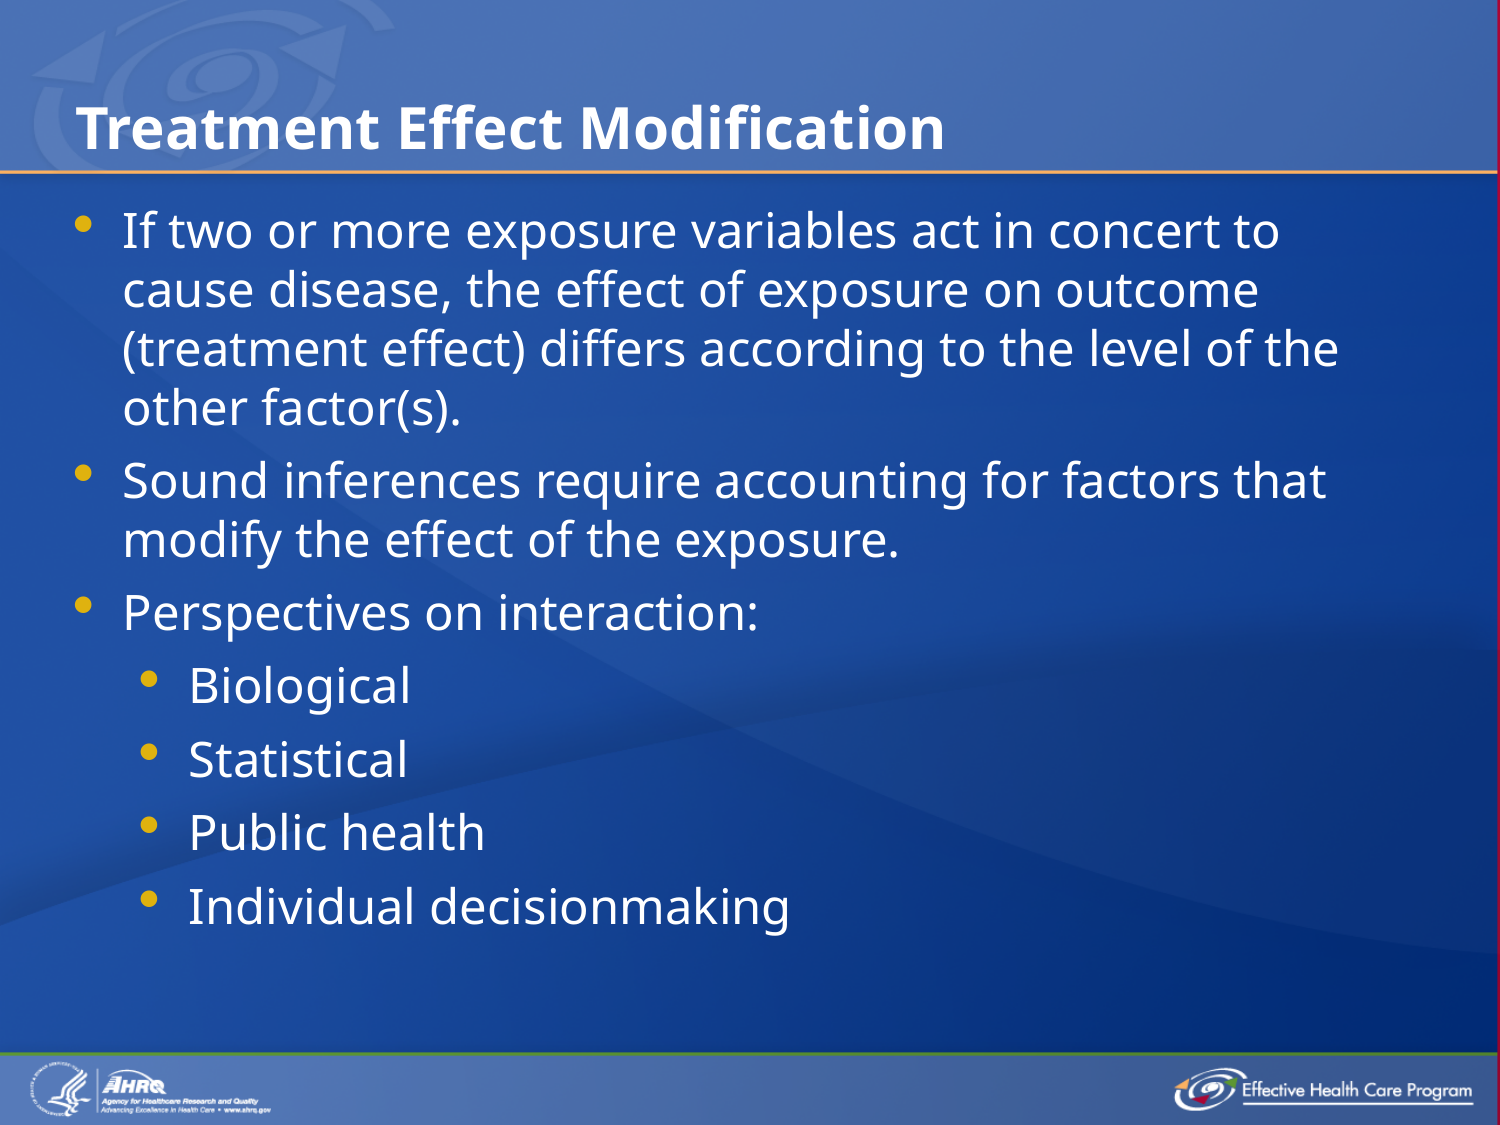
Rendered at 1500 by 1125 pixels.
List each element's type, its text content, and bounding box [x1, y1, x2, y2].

title Treatment Effect Modification [75, 21, 1425, 163]
list If two or more exposure variables act in concert to cause disease, the effect of exposure on outcome (treatment effect) differs according to the level of the other factor(s). Sound inferences require accounting for factors that modify the effect of the exposure. Perspectives on interaction: Biological Statistical Public health Individual decisionmaking [75, 200, 1425, 992]
picture [0, 0, 1500, 1125]
